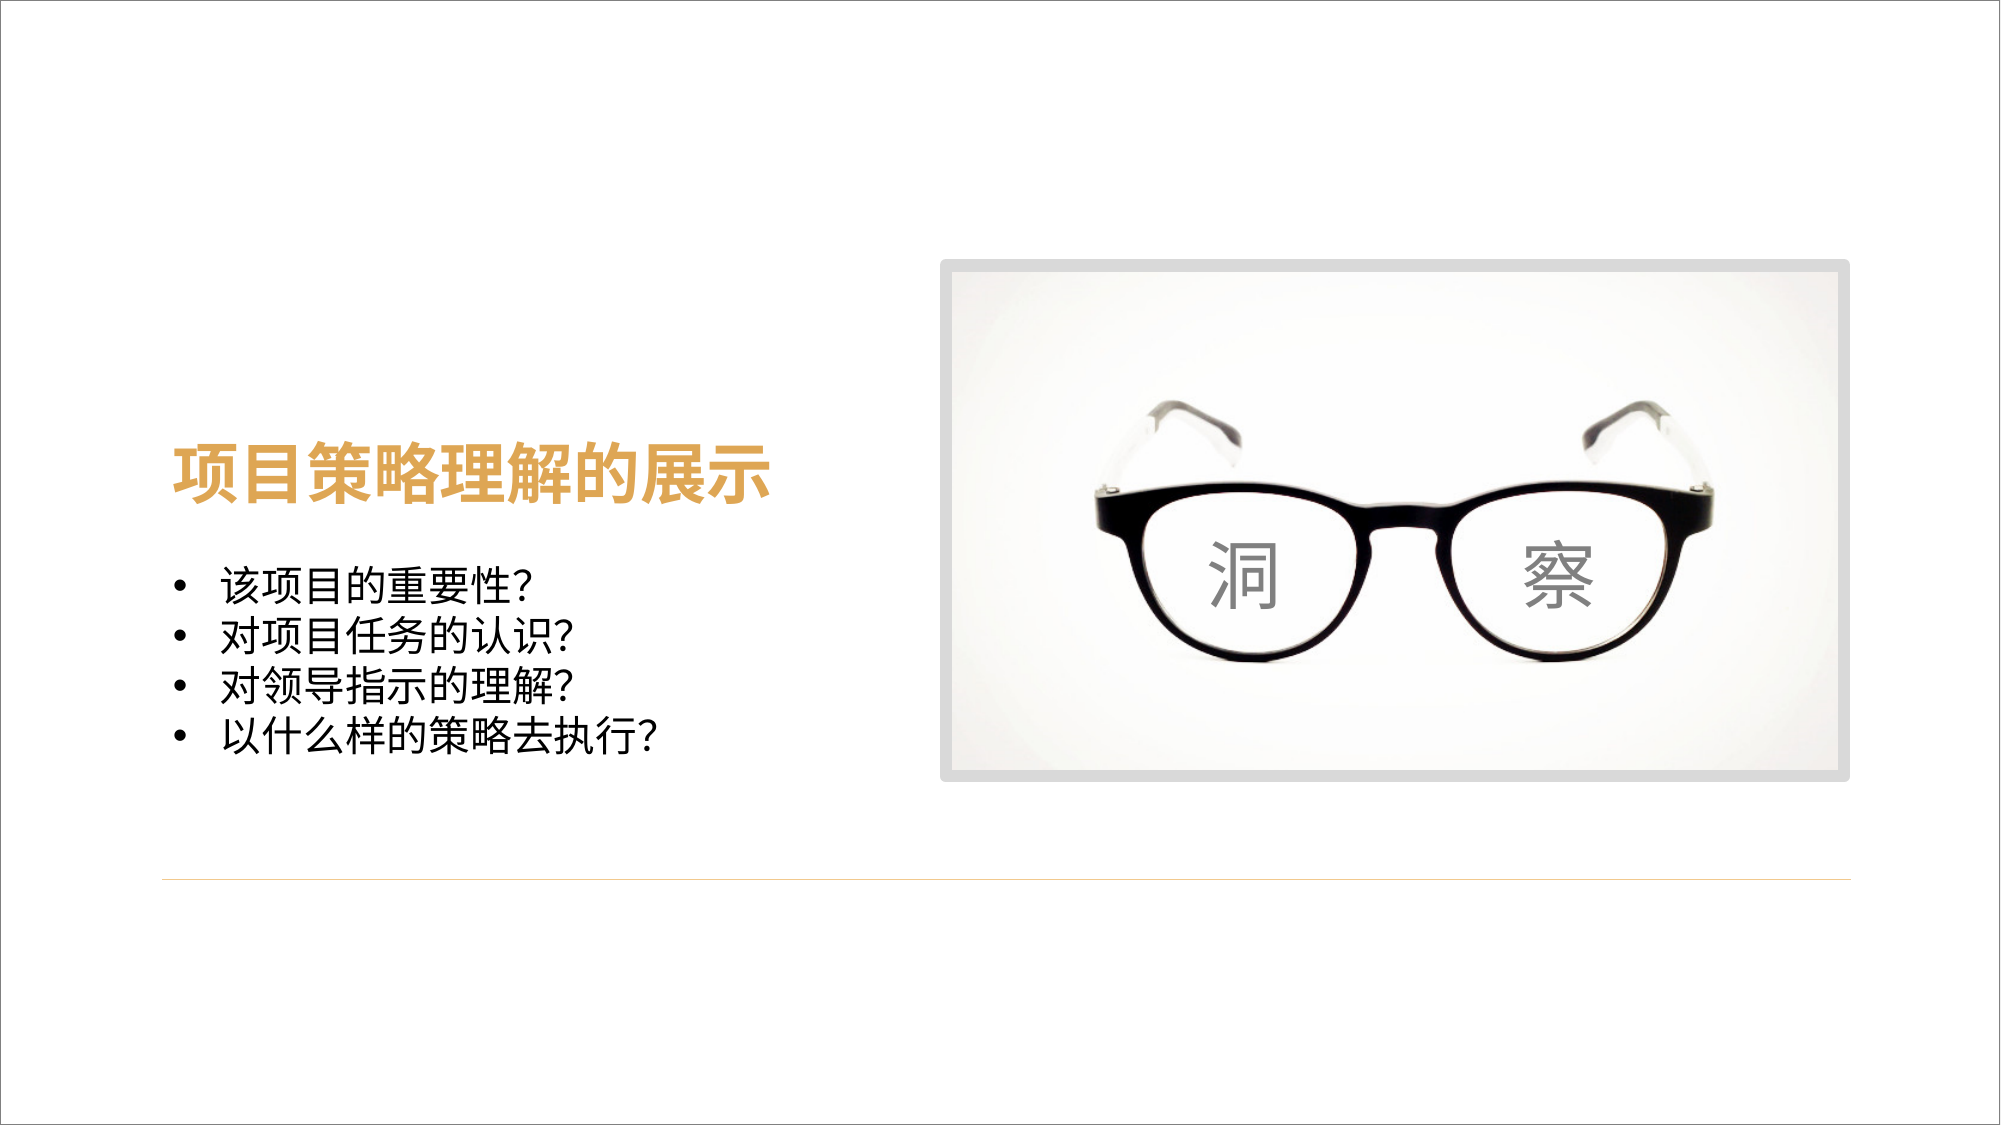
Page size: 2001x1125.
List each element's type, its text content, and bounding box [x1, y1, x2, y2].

picture [951, 271, 1838, 770]
text_box 项目策略理解的展示 [158, 424, 862, 520]
text_box 该项目的重要性？ 对项目任务的认识？ 对领导指示的理解？ 以什么样的策略去执行？ [158, 552, 862, 768]
